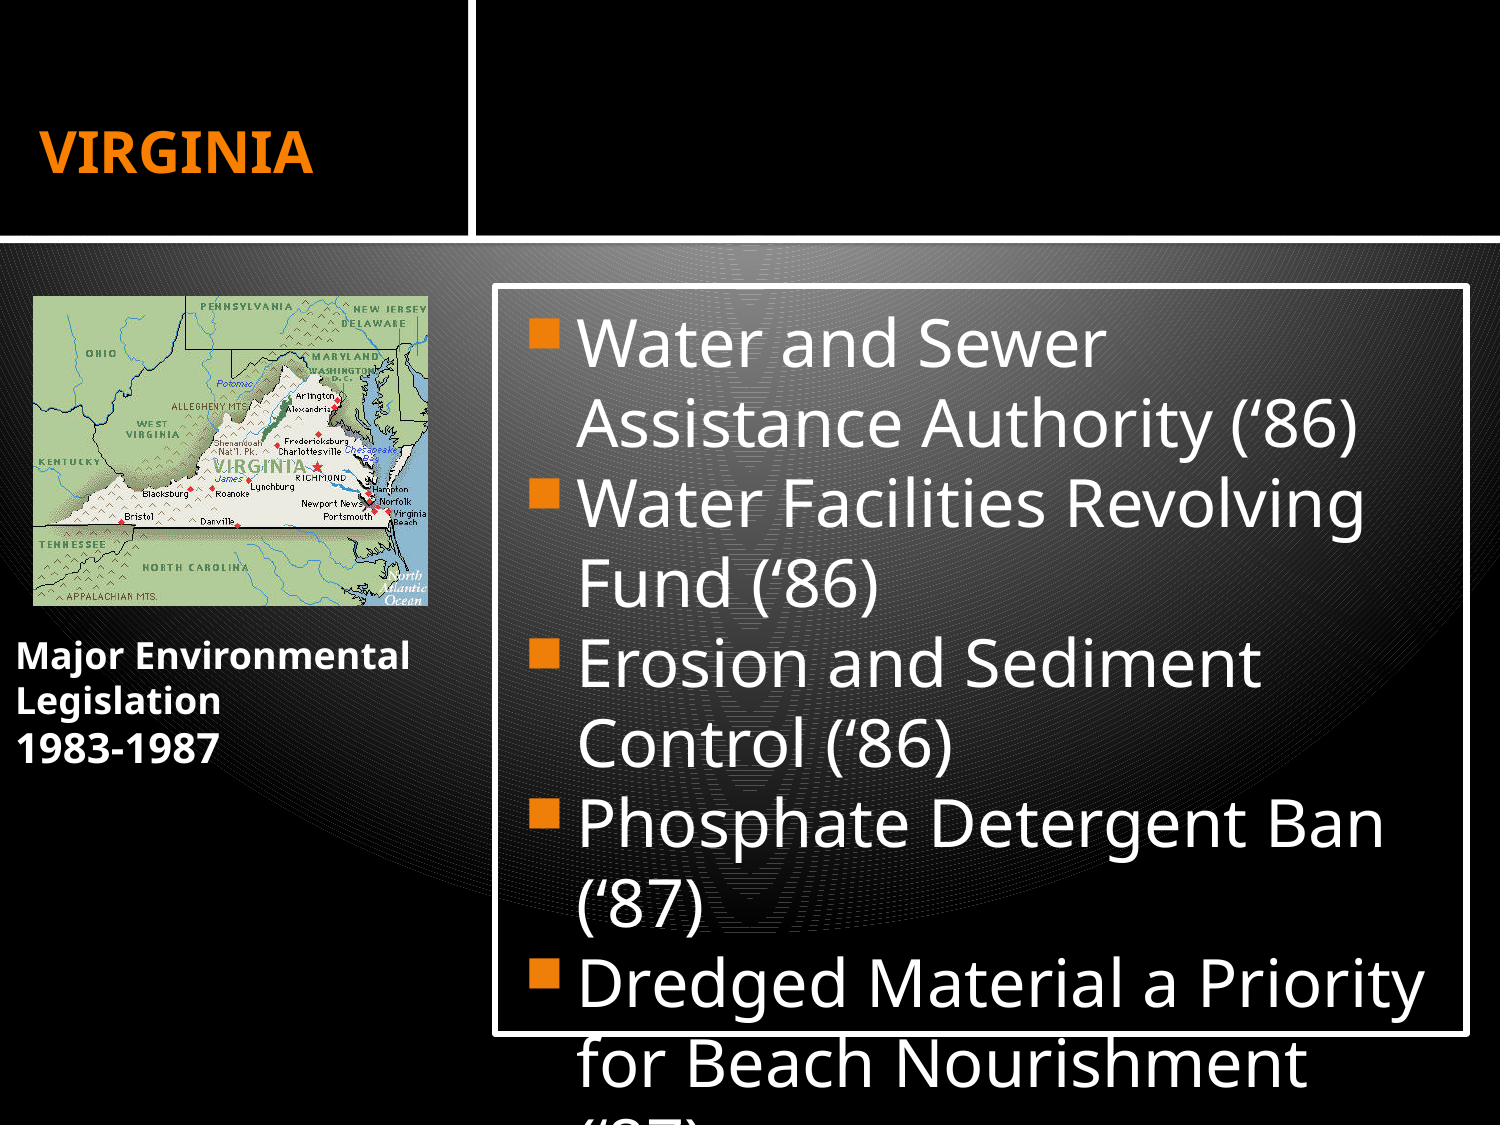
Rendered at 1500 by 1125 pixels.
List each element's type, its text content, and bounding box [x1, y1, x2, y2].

list Water and Sewer Assistance Authority (‘86) Water Facilities Revolving Fund (‘86) Erosion and Sediment Control (‘86) Phosphate Detergent Ban (‘87) Dredged Material a Priority for Beach Nourishment (‘87) [495, 285, 1467, 1034]
title VIRGINIA [27, 24, 442, 186]
text_box Major Environmental Legislation 1983-1987 [0, 624, 436, 780]
picture [33, 296, 428, 606]
